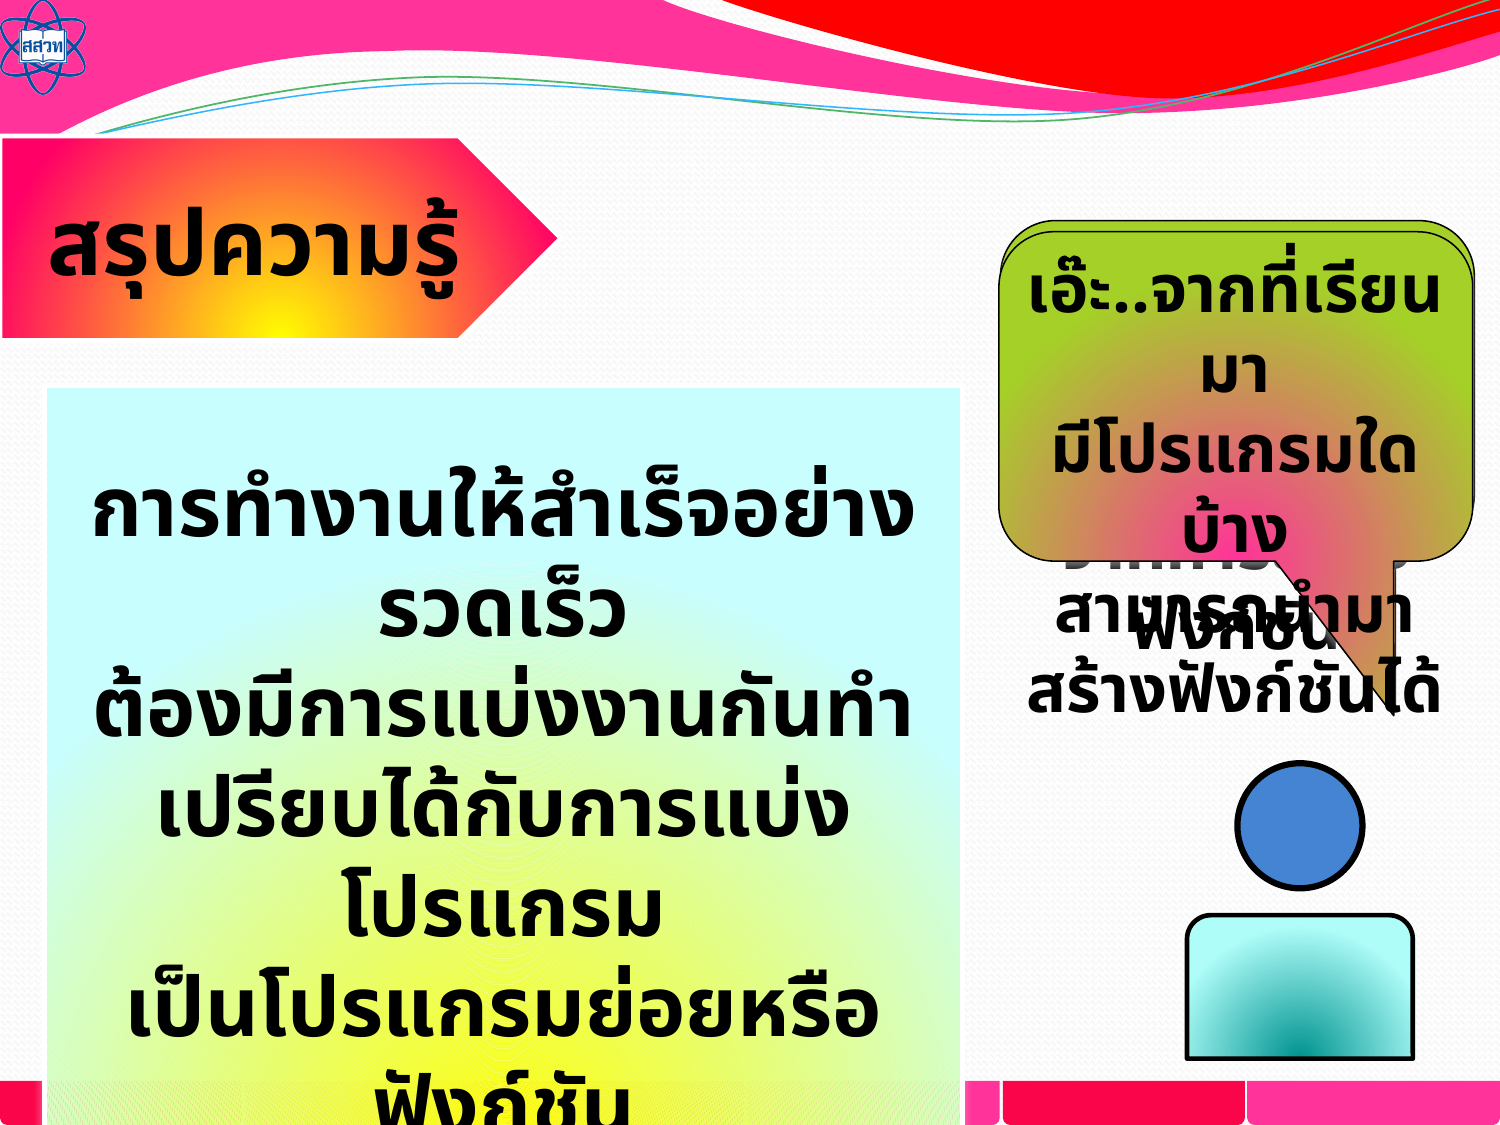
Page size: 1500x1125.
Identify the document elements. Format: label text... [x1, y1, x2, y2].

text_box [1000, 220, 1475, 235]
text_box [1186, 763, 1414, 1059]
text_box สรุปความรู้ [0, 135, 562, 342]
text_box การทำงานให้สำเร็จอย่างรวดเร็ว ต้องมีการแบ่งงานกันทำ เปรียบได้กับการแบ่งโปรแกรม เป็นโปรแกรมย่อยหรือฟังก์ชัน [44, 385, 963, 1125]
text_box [998, 231, 1473, 578]
picture [0, 0, 86, 95]
